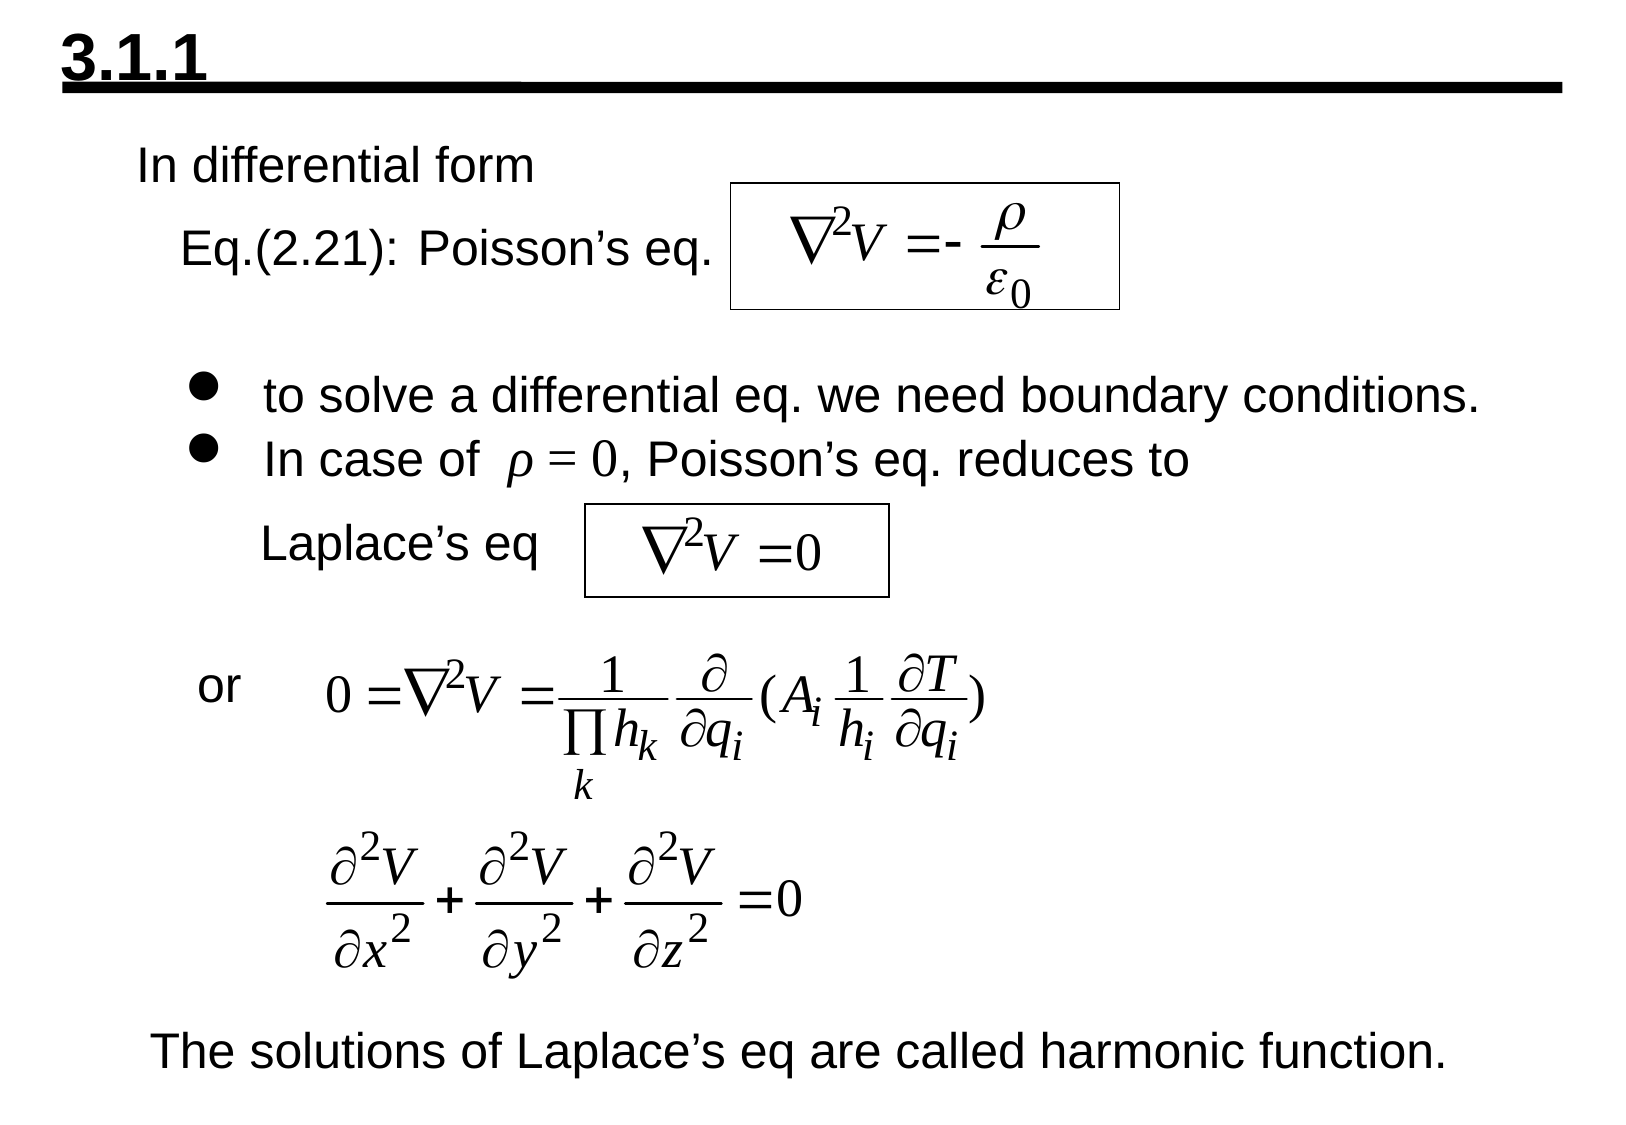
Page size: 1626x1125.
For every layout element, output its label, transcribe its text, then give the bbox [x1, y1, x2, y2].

text_box or [182, 645, 257, 721]
text_box [730, 183, 786, 310]
text_box [1048, 183, 1120, 310]
text_box 3.1.1 [45, 5, 224, 101]
text_box [585, 504, 889, 597]
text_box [788, 182, 1046, 315]
text_box Poisson’s eq. [402, 207, 730, 283]
text_box Laplace’s eq [245, 503, 555, 579]
text_box Eq.(2.21): [164, 207, 402, 283]
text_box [640, 507, 827, 577]
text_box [322, 644, 990, 986]
text_box to solve a differential eq. we need boundary conditions. In case of ρ = 0, Poisson’s eq. reduces to [170, 355, 1497, 495]
text_box In differential form [121, 124, 565, 200]
text_box The solutions of Laplace’s eq are called harmonic function. [134, 1011, 1465, 1087]
